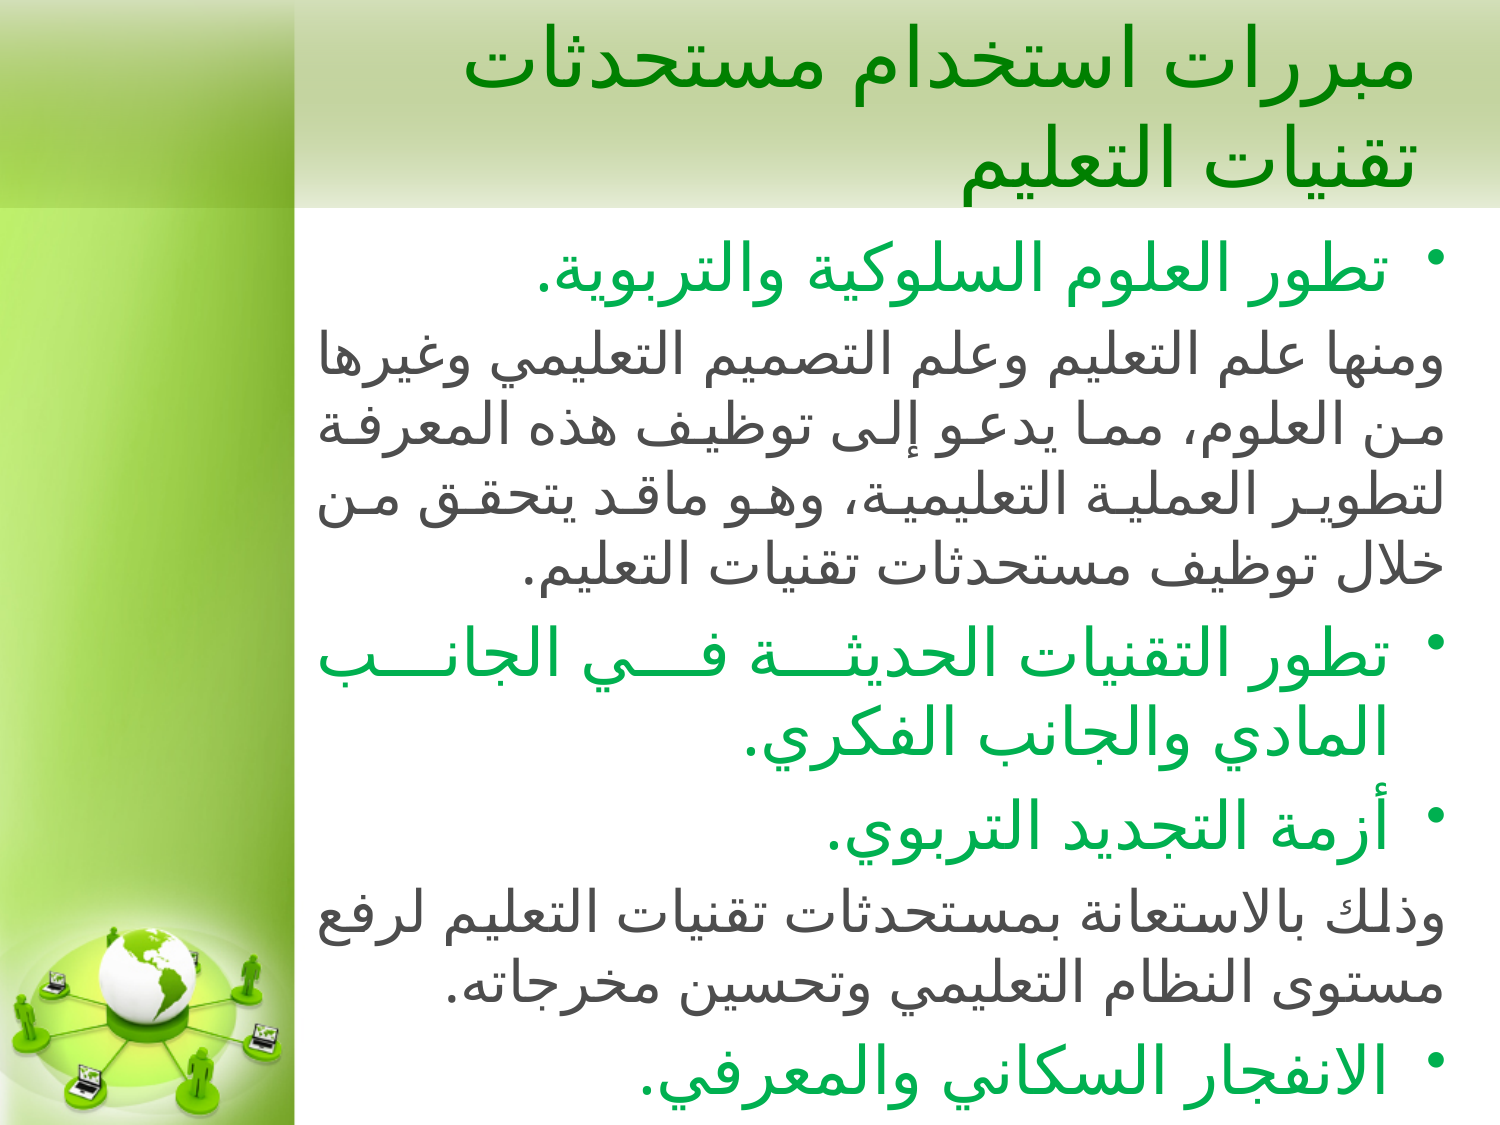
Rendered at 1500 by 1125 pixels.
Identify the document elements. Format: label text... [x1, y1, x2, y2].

title مبررات استخدام مستحدثات تقنيات التعليم [297, 45, 1436, 163]
picture [0, 208, 1500, 1125]
list تطور العلوم السلوكية والتربوية. ومنها علم التعليم وعلم التصميم التعليمي وغيرها من العلوم، مما يدعو إلى توظيف هذه المعرفة لتطوير العملية التعليمية، وهو ماقد يتحقق من خلال توظيف مستحدثات تقنيات التعليم. تطور التقنيات الحديثة في الجانب المادي والجانب الفكري. أزمة التجديد التربوي. وذلك بالاستعانة بمستحدثات تقنيات التعليم لرفع مستوى النظام التعليمي وتحسين مخرجاته. الانفجار السكاني والمعرفي. [301, 216, 1463, 917]
text_box [0, 0, 1500, 208]
